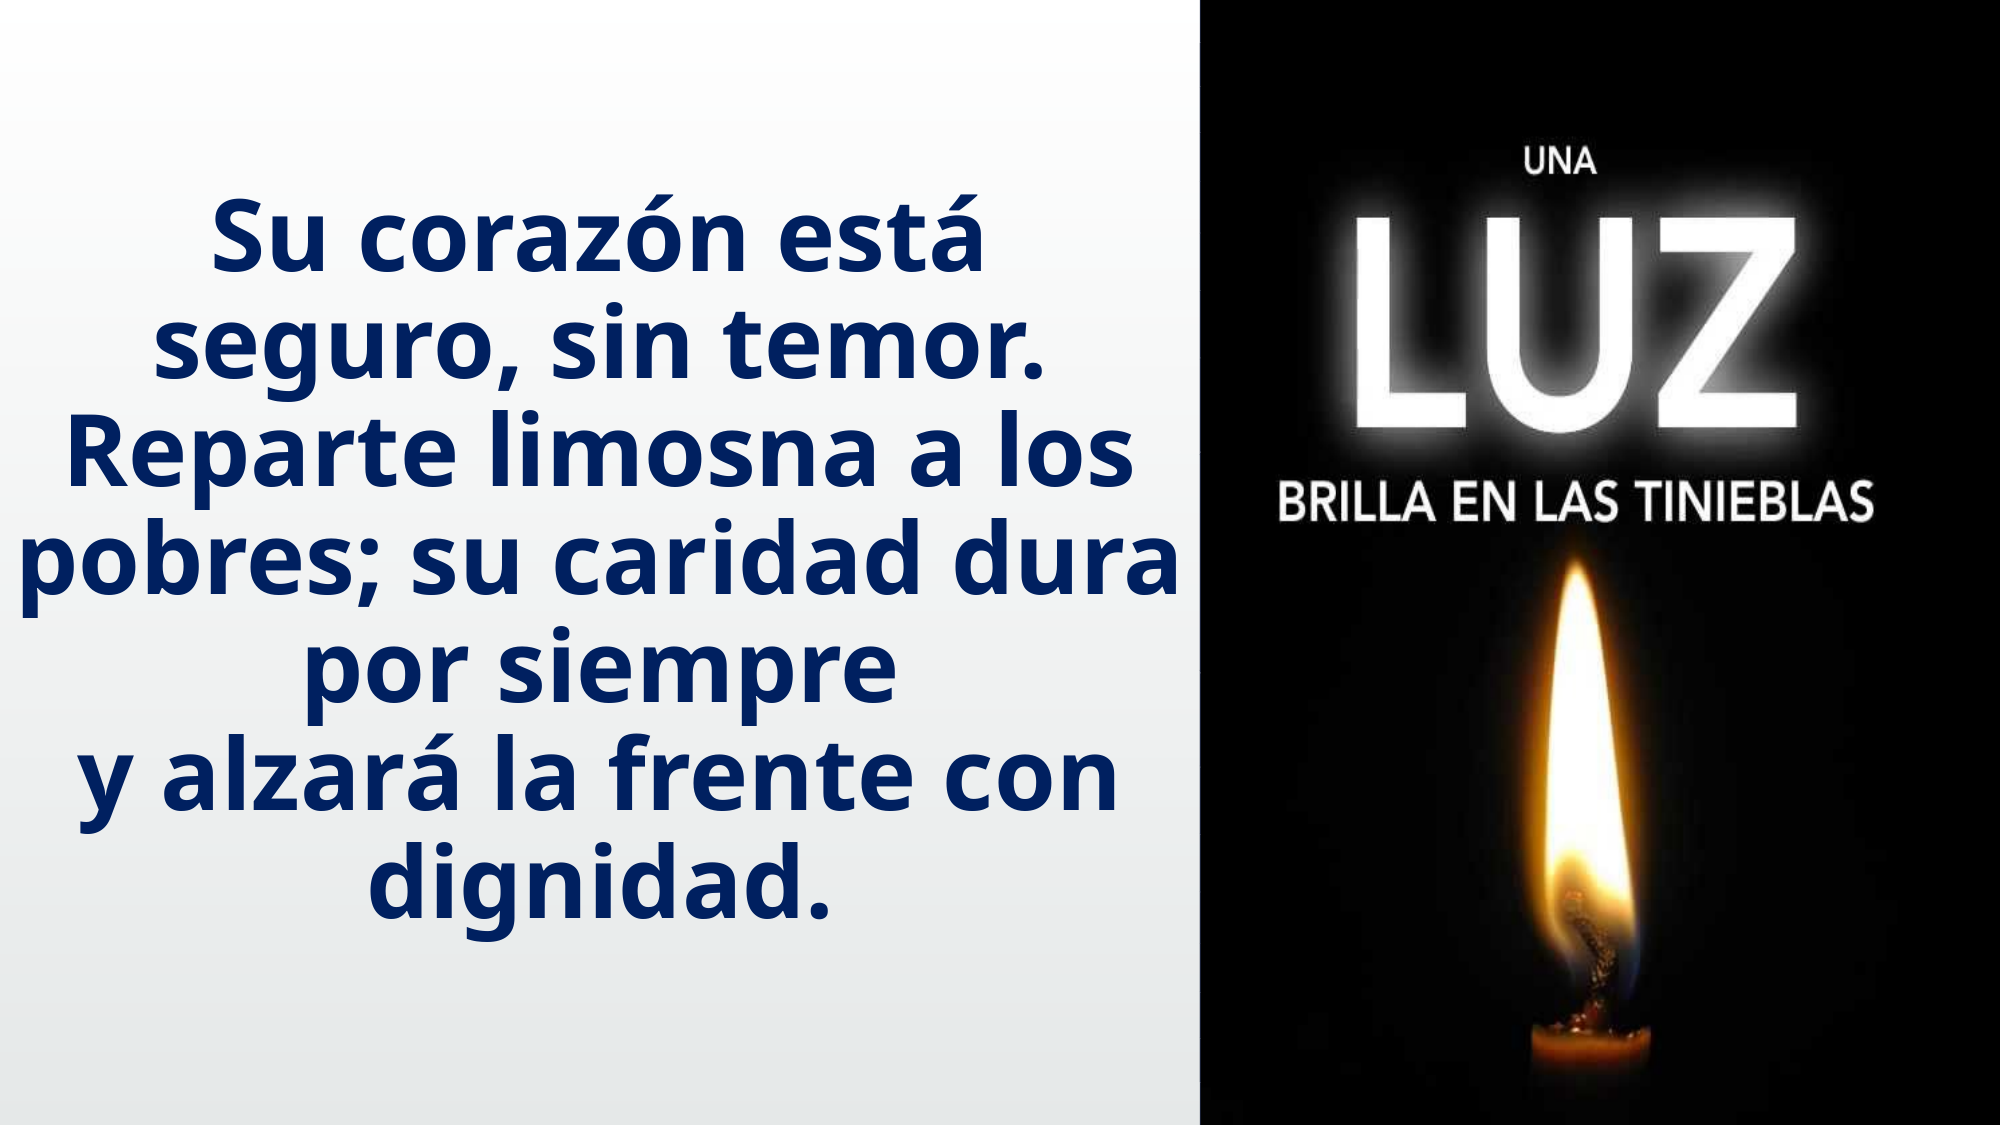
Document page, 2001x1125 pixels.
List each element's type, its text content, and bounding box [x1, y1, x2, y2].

title Su corazón está seguro, sin temor. Reparte limosna a los pobres; su caridad dura por siempre y alzará la frente con dignidad. [0, 0, 1200, 1125]
picture [1200, 0, 2000, 1125]
